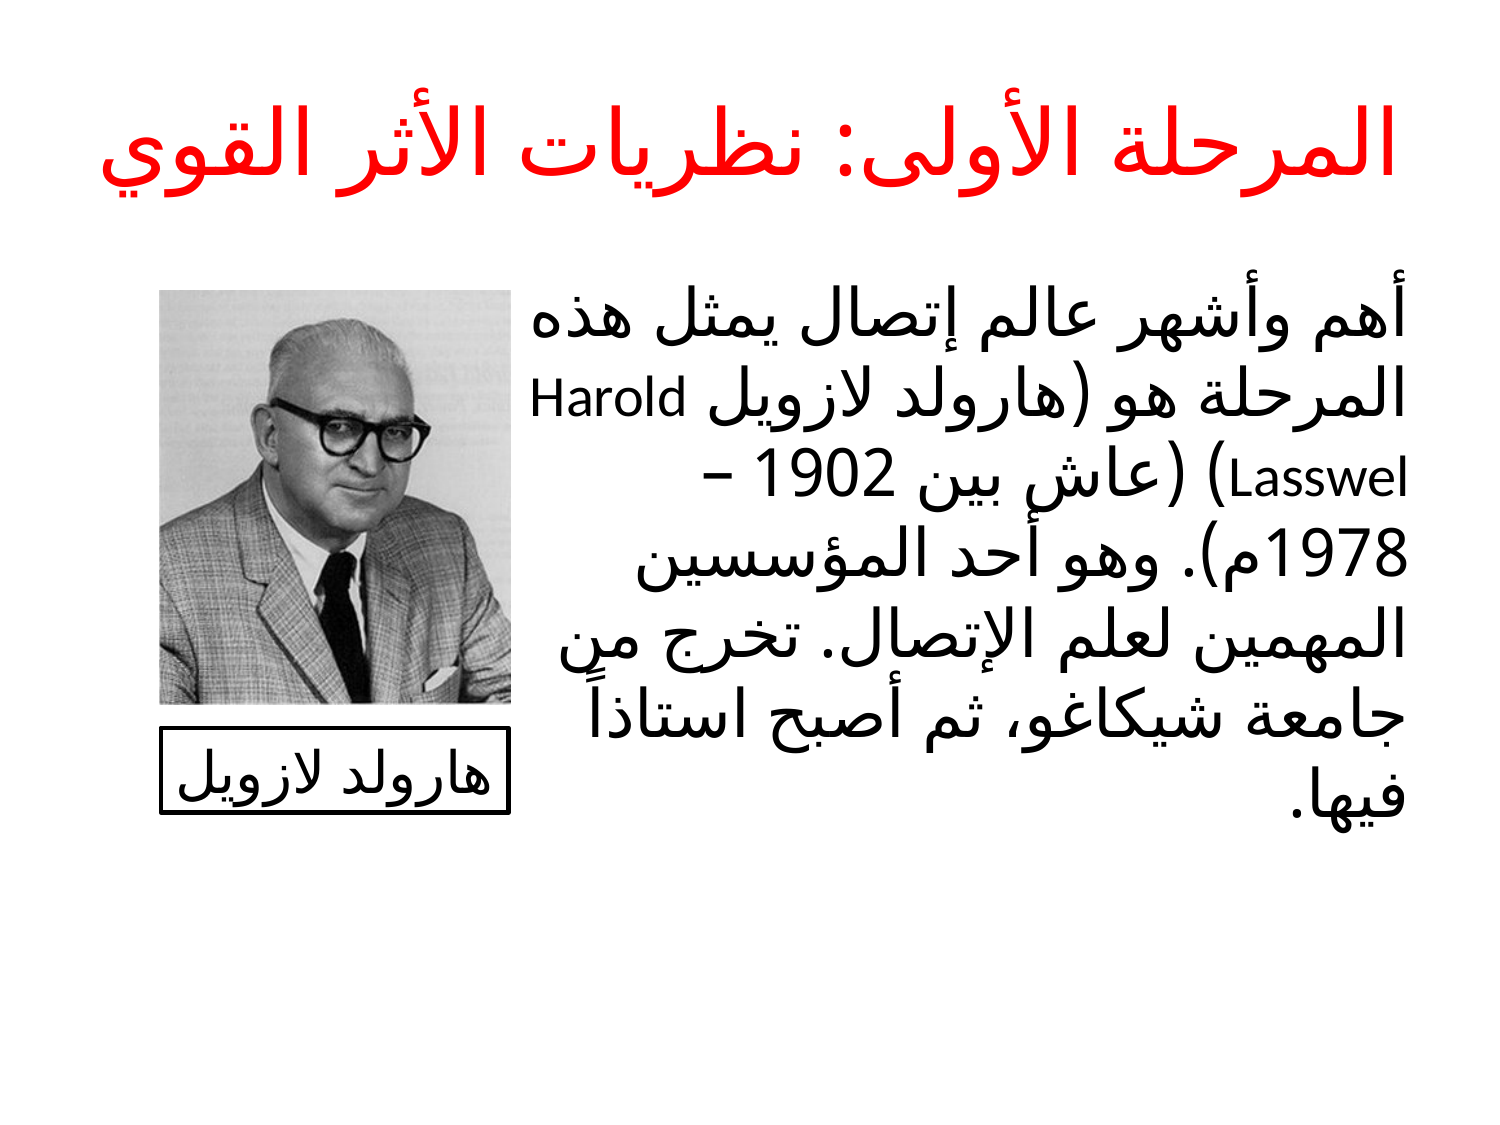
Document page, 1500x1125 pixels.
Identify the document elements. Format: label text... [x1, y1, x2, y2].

picture [159, 290, 512, 705]
text_box هارولد لازويل [159, 726, 511, 815]
title المرحلة الأولى: نظريات الأثر القوي [75, 45, 1425, 233]
list أهم وأشهر عالم إتصال يمثل هذه المرحلة هو (هارولد لازويل Harold Lasswel) (عاش بين 1902 – 1978م). وهو أحد المؤسسين المهمين لعلم الإتصال. تخرج من جامعة شيكاغو، ثم أصبح استاذاً فيها. [513, 262, 1425, 1005]
